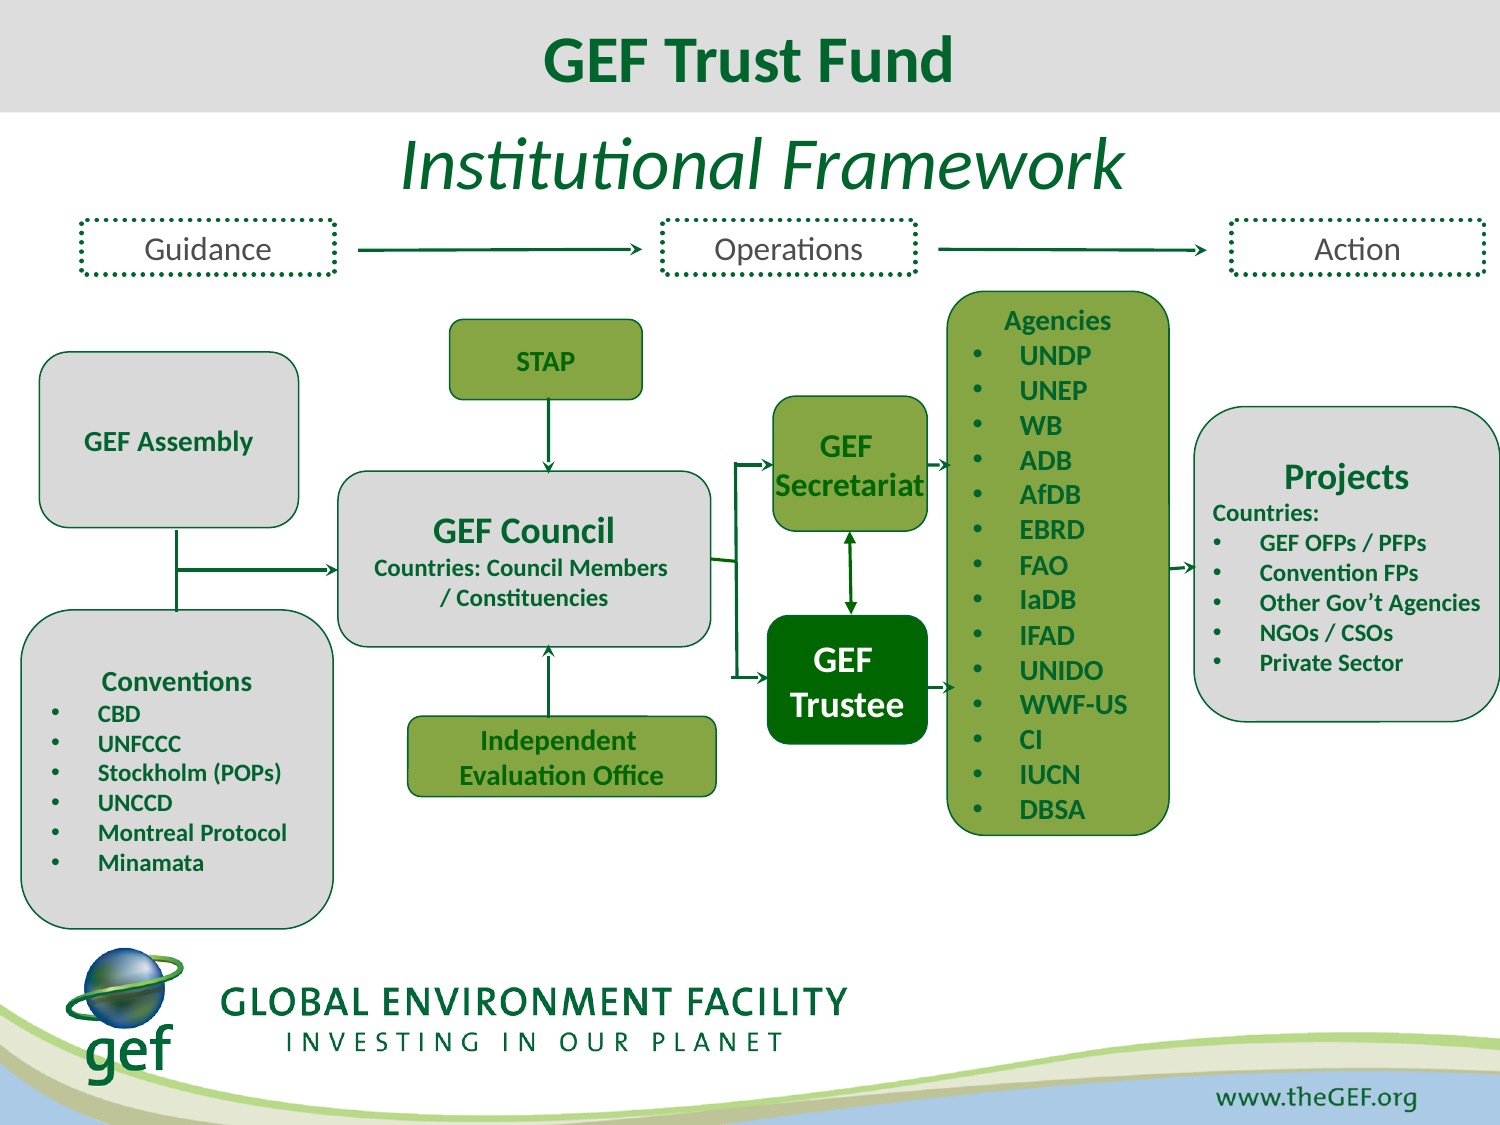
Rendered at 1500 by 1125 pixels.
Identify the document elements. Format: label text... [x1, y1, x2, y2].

text_box GEF Trustee [767, 615, 928, 744]
text_box [325, 563, 339, 577]
text_box Action [1231, 219, 1484, 275]
text_box GEF Council Countries: Council Members / Constituencies [337, 471, 711, 647]
text_box Operations [662, 219, 916, 275]
text_box [761, 458, 774, 472]
picture [0, 920, 1500, 1125]
text_box [942, 681, 955, 694]
text_box [1183, 561, 1197, 574]
text_box [629, 243, 643, 256]
text_box [542, 461, 555, 474]
text_box STAP [449, 319, 643, 400]
text_box Projects Countries: GEF OFPs / PFPs Convention FPs Other Gov’t Agencies NGOs / CSOs Private Sector [1194, 406, 1500, 722]
text_box [542, 644, 555, 657]
text_box Independent Evaluation Office [407, 716, 717, 797]
text_box Agencies UNDP UNEP WB ADB AfDB EBRD FAO IaDB IFAD UNIDO WWF-US CI IUCN DBSA [947, 291, 1170, 836]
text_box [1194, 244, 1207, 257]
text_box [756, 671, 770, 685]
text_box GEF Assembly [39, 351, 299, 528]
text_box GEF Trust Fund [0, 0, 1500, 113]
text_box GEF Secretariat [773, 396, 928, 532]
title Institutional Framework [87, 113, 1438, 221]
text_box [938, 458, 952, 472]
text_box Guidance [81, 219, 335, 275]
text_box Conventions CBD UNFCCC Stockholm (POPs) UNCCD Montreal Protocol Minamata [21, 609, 334, 929]
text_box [710, 558, 737, 562]
